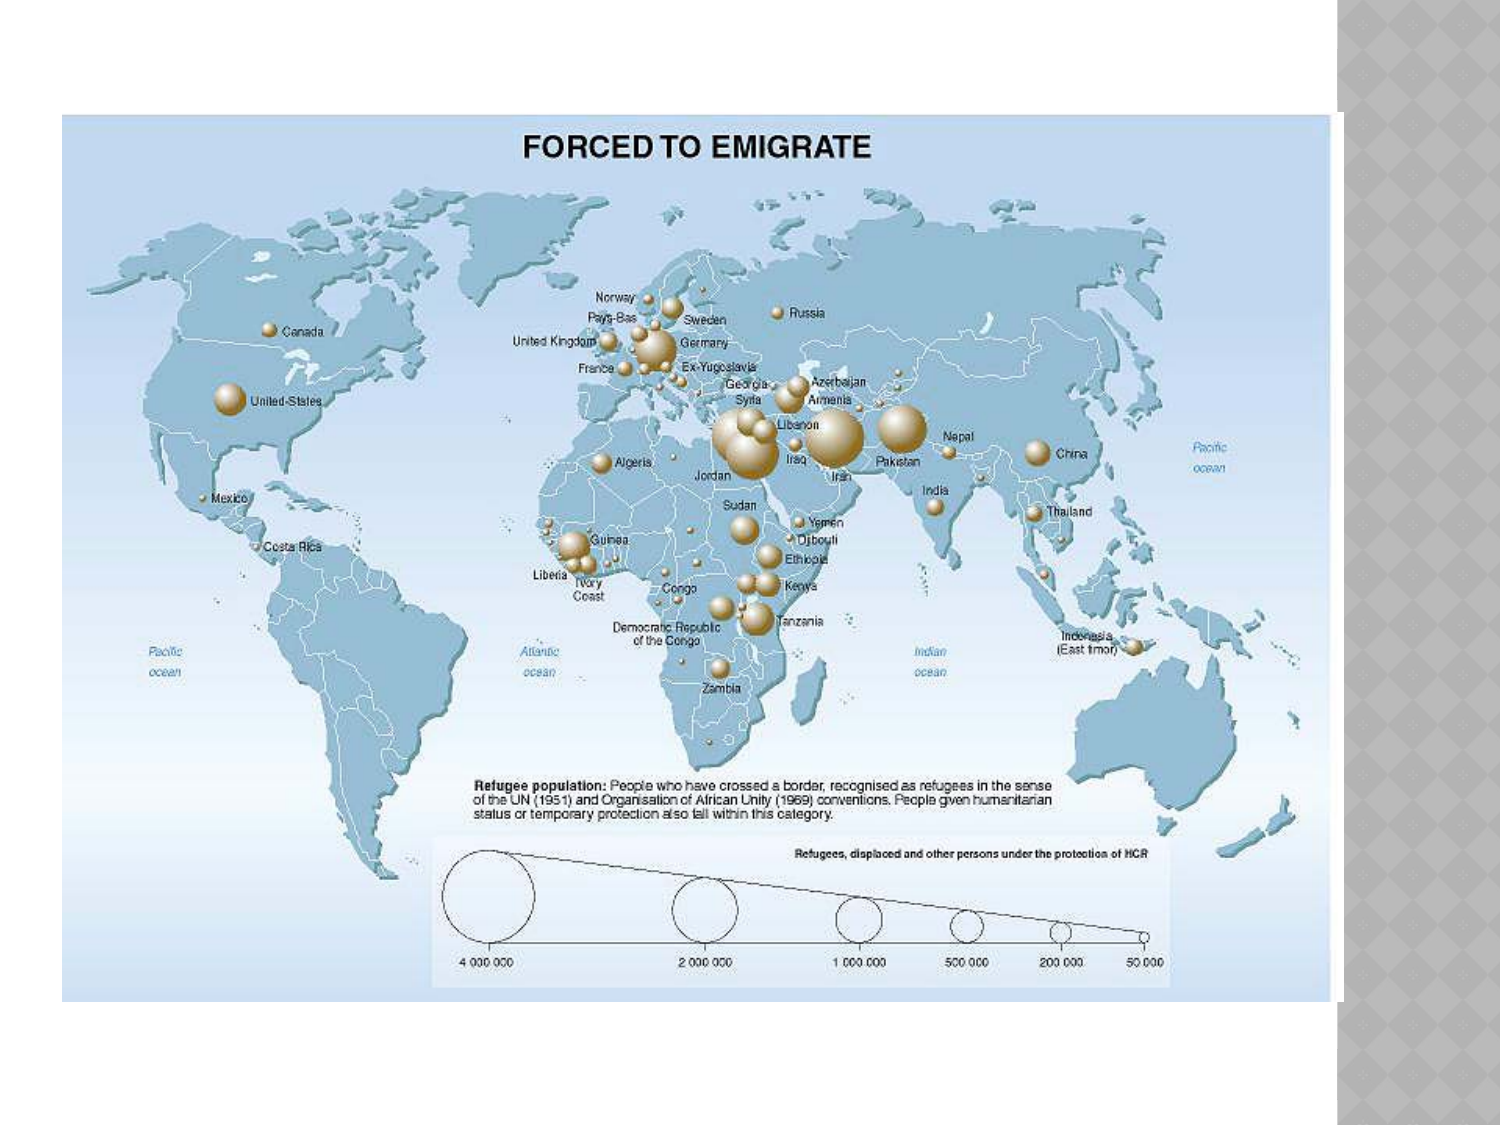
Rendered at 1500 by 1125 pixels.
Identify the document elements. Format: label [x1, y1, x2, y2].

picture [61, 112, 1345, 1002]
